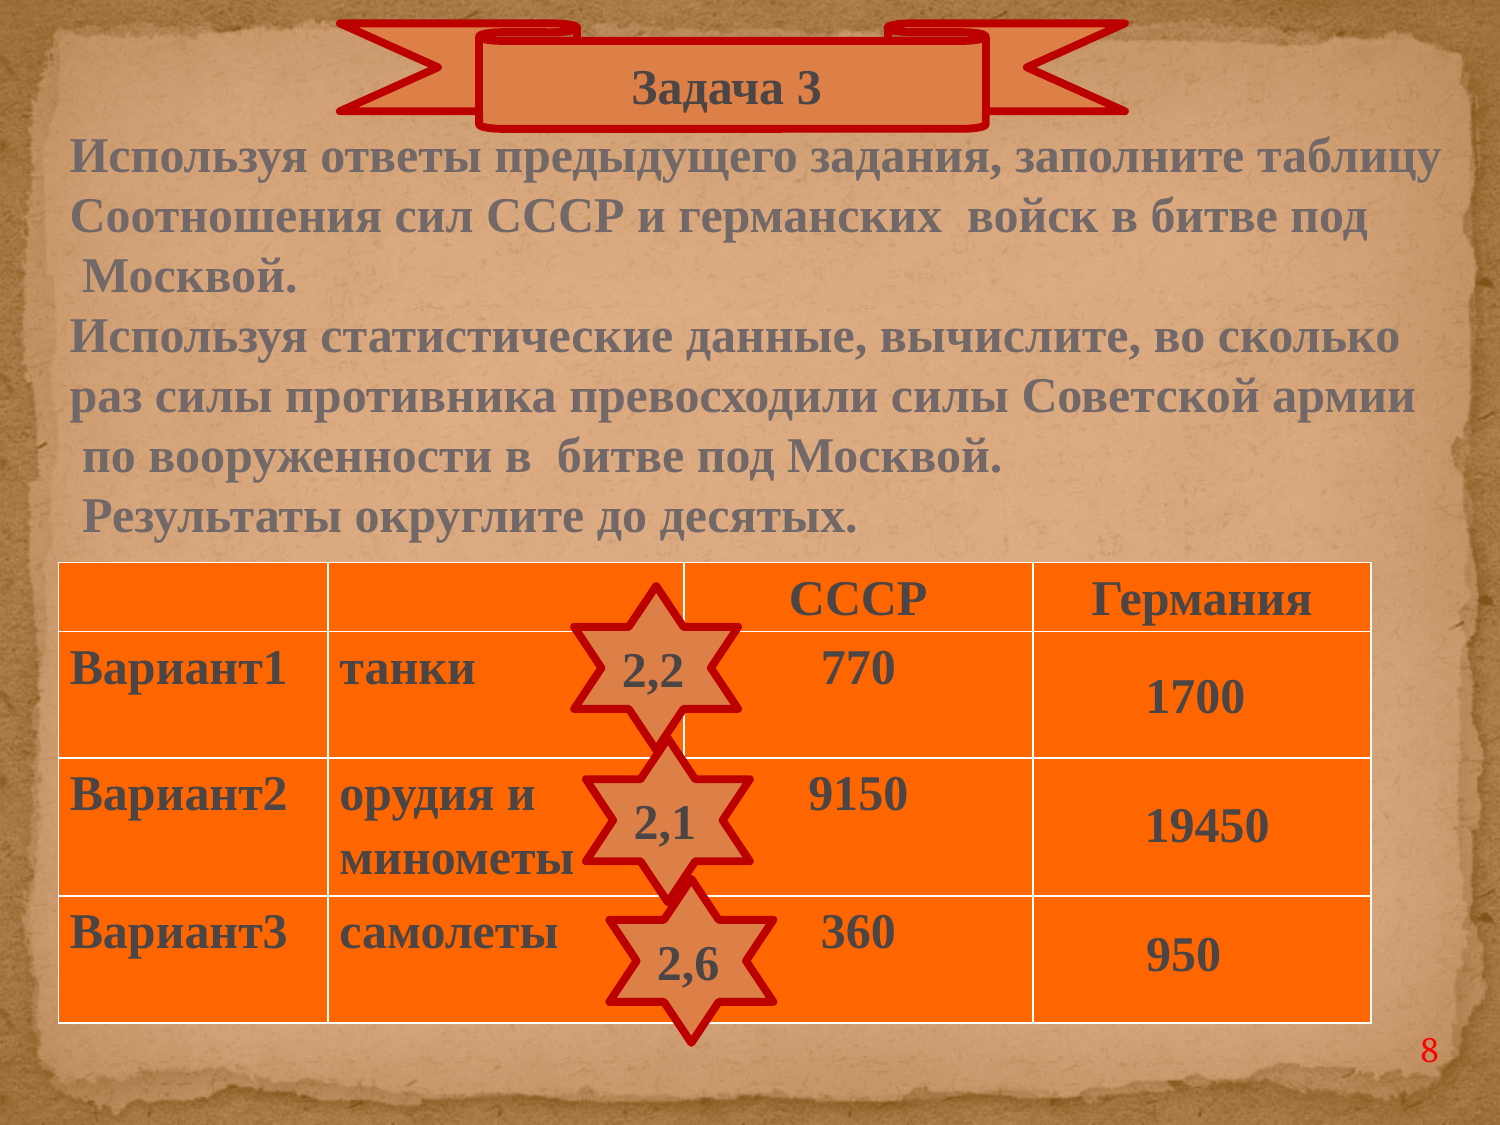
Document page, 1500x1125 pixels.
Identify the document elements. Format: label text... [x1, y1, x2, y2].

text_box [585, 738, 750, 903]
table_cell Вариант1 [59, 632, 327, 757]
table_cell самолеты [329, 897, 603, 1022]
table_cell танки [329, 632, 573, 757]
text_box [574, 585, 739, 750]
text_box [609, 878, 774, 1043]
slide_number 8 [1379, 1014, 1480, 1089]
table_cell 9150 [756, 759, 1032, 895]
table_cell 360 [780, 897, 1032, 1022]
table_header [329, 563, 683, 631]
table_cell [1034, 759, 1370, 895]
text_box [339, 23, 1125, 129]
table_cell орудия и минометы [329, 759, 579, 895]
text_box 950 [1113, 913, 1254, 989]
table_header СССР [685, 563, 1032, 631]
table_cell [1034, 632, 1370, 757]
table_cell Вариант3 [59, 897, 327, 1022]
text_box Используя ответы предыдущего задания, заполните таблицу Соотношения сил СССР и германских войск в битве под Москвой. Используя статистические данные, вычислите, во сколько раз силы противника превосходили силы Советской армии по вооруженности в битве под Москвой. Результаты округлите до десятых. [54, 85, 1470, 550]
text_box 19450 [1101, 785, 1313, 860]
table_cell 770 [743, 632, 1032, 757]
table_cell [1034, 897, 1370, 1022]
table_header Германия [1034, 563, 1370, 631]
table_header [59, 563, 327, 631]
text_box 1700 [1101, 656, 1289, 731]
table_cell Вариант2 [59, 759, 327, 895]
